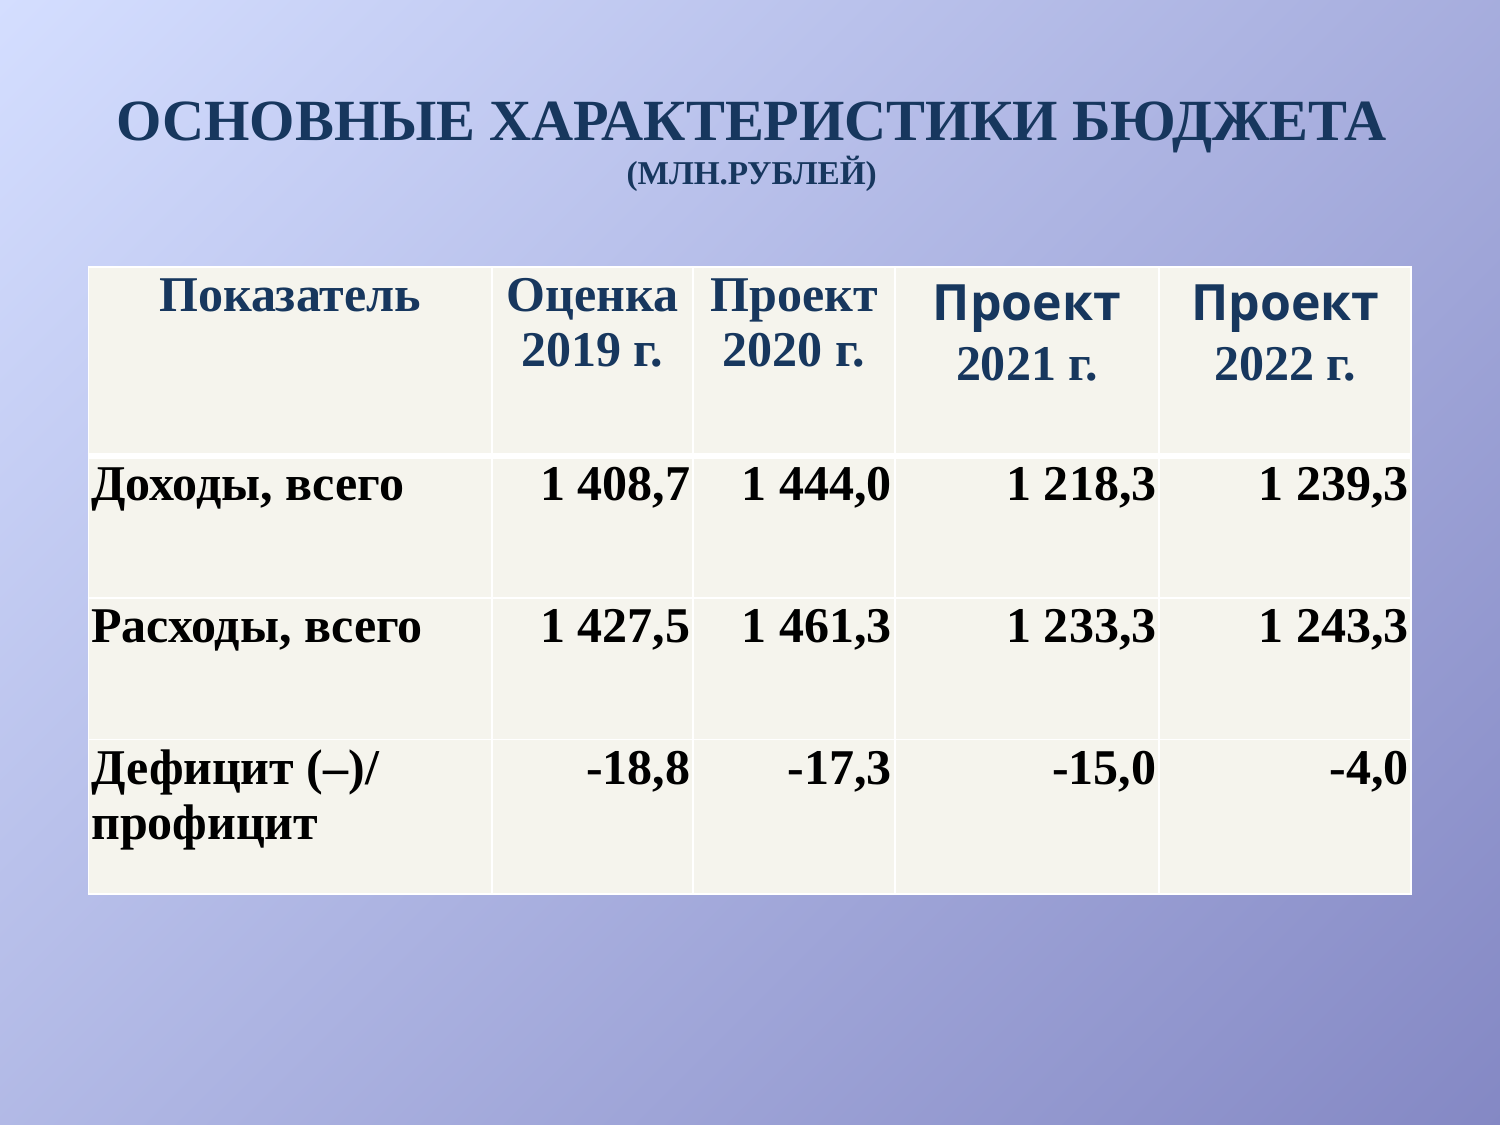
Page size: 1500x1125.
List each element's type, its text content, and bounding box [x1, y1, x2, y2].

table_cell 1 233,3 [896, 599, 1158, 739]
table_cell -4,0 [1160, 740, 1410, 893]
table_cell Расходы, всего [89, 599, 491, 739]
table_cell 1 408,7 [493, 459, 692, 597]
table_cell Доходы, всего [89, 459, 491, 597]
table_header Проект 2020 г. [694, 268, 894, 453]
table_cell -15,0 [896, 740, 1158, 893]
table_cell Дефицит (–)/ профицит [89, 740, 491, 893]
table_header Проект 2021 г. [896, 268, 1158, 453]
table_cell 1 218,3 [896, 459, 1158, 597]
table_cell 1 243,3 [1160, 599, 1410, 739]
table_header Проект 2022 г. [1160, 268, 1410, 453]
table_header Показатель [89, 268, 491, 453]
table_cell 1 239,3 [1160, 459, 1410, 597]
table_header Оценка 2019 г. [493, 268, 692, 453]
table_cell -17,3 [694, 740, 894, 893]
table_cell 1 427,5 [493, 599, 692, 739]
table_cell 1 444,0 [694, 459, 894, 597]
table_cell -18,8 [493, 740, 692, 893]
title ОСНОВНЫЕ ХАРАКТЕРИСТИКИ БЮДЖЕТА (МЛН.РУБЛЕЙ) [76, 42, 1427, 231]
table_cell 1 461,3 [694, 599, 894, 739]
